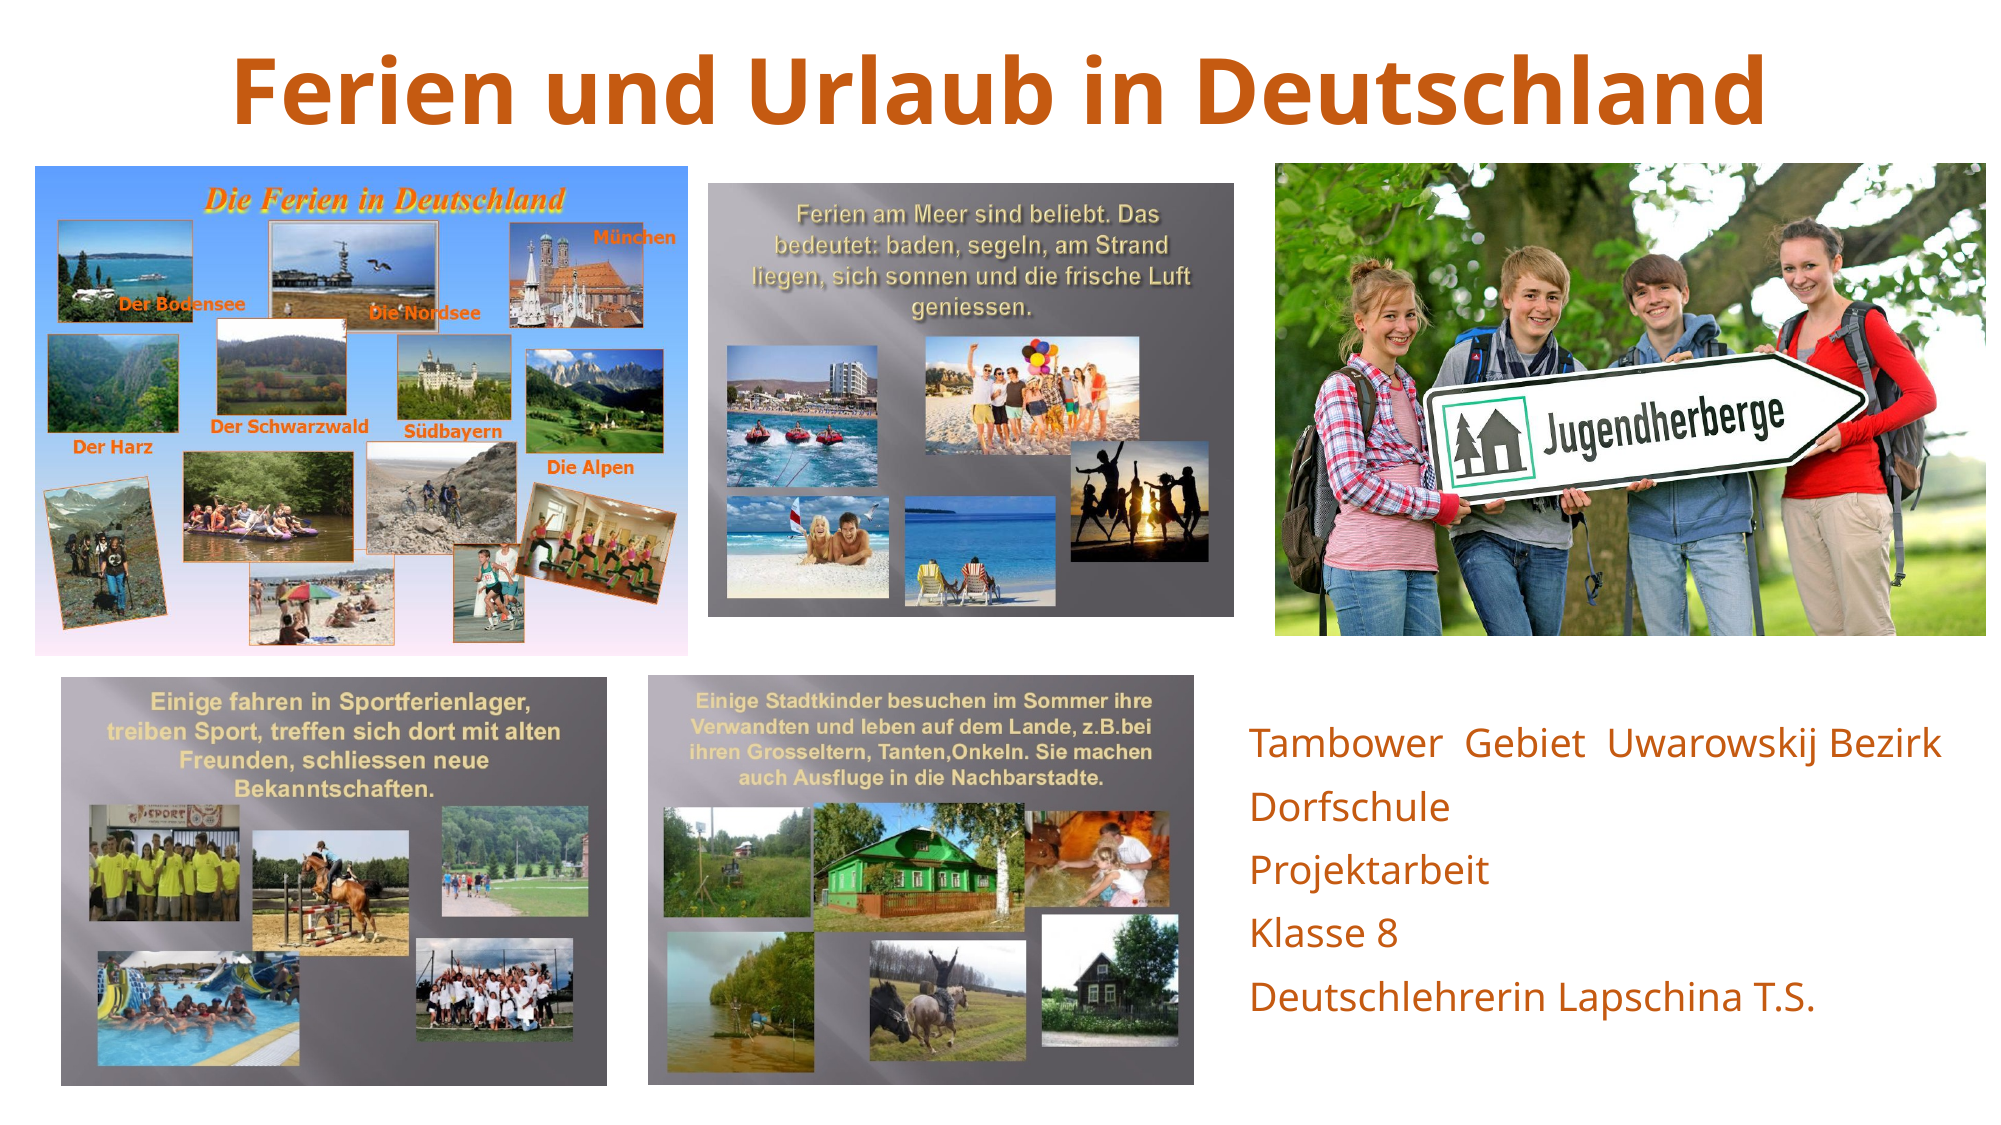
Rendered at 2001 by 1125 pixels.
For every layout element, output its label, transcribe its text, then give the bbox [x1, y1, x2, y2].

picture [648, 675, 1194, 1085]
picture [61, 677, 607, 1086]
list Tambower Gebiet Uwarowskij Bezirk Dorfschule Projektarbeit Klasse 8 Deutschlehrerin Lapschina T.S. [1233, 716, 1976, 1086]
picture [1275, 163, 1986, 636]
title Ferien und Urlaub in Deutschland [137, 25, 1863, 165]
picture [35, 166, 688, 656]
picture [708, 183, 1234, 617]
